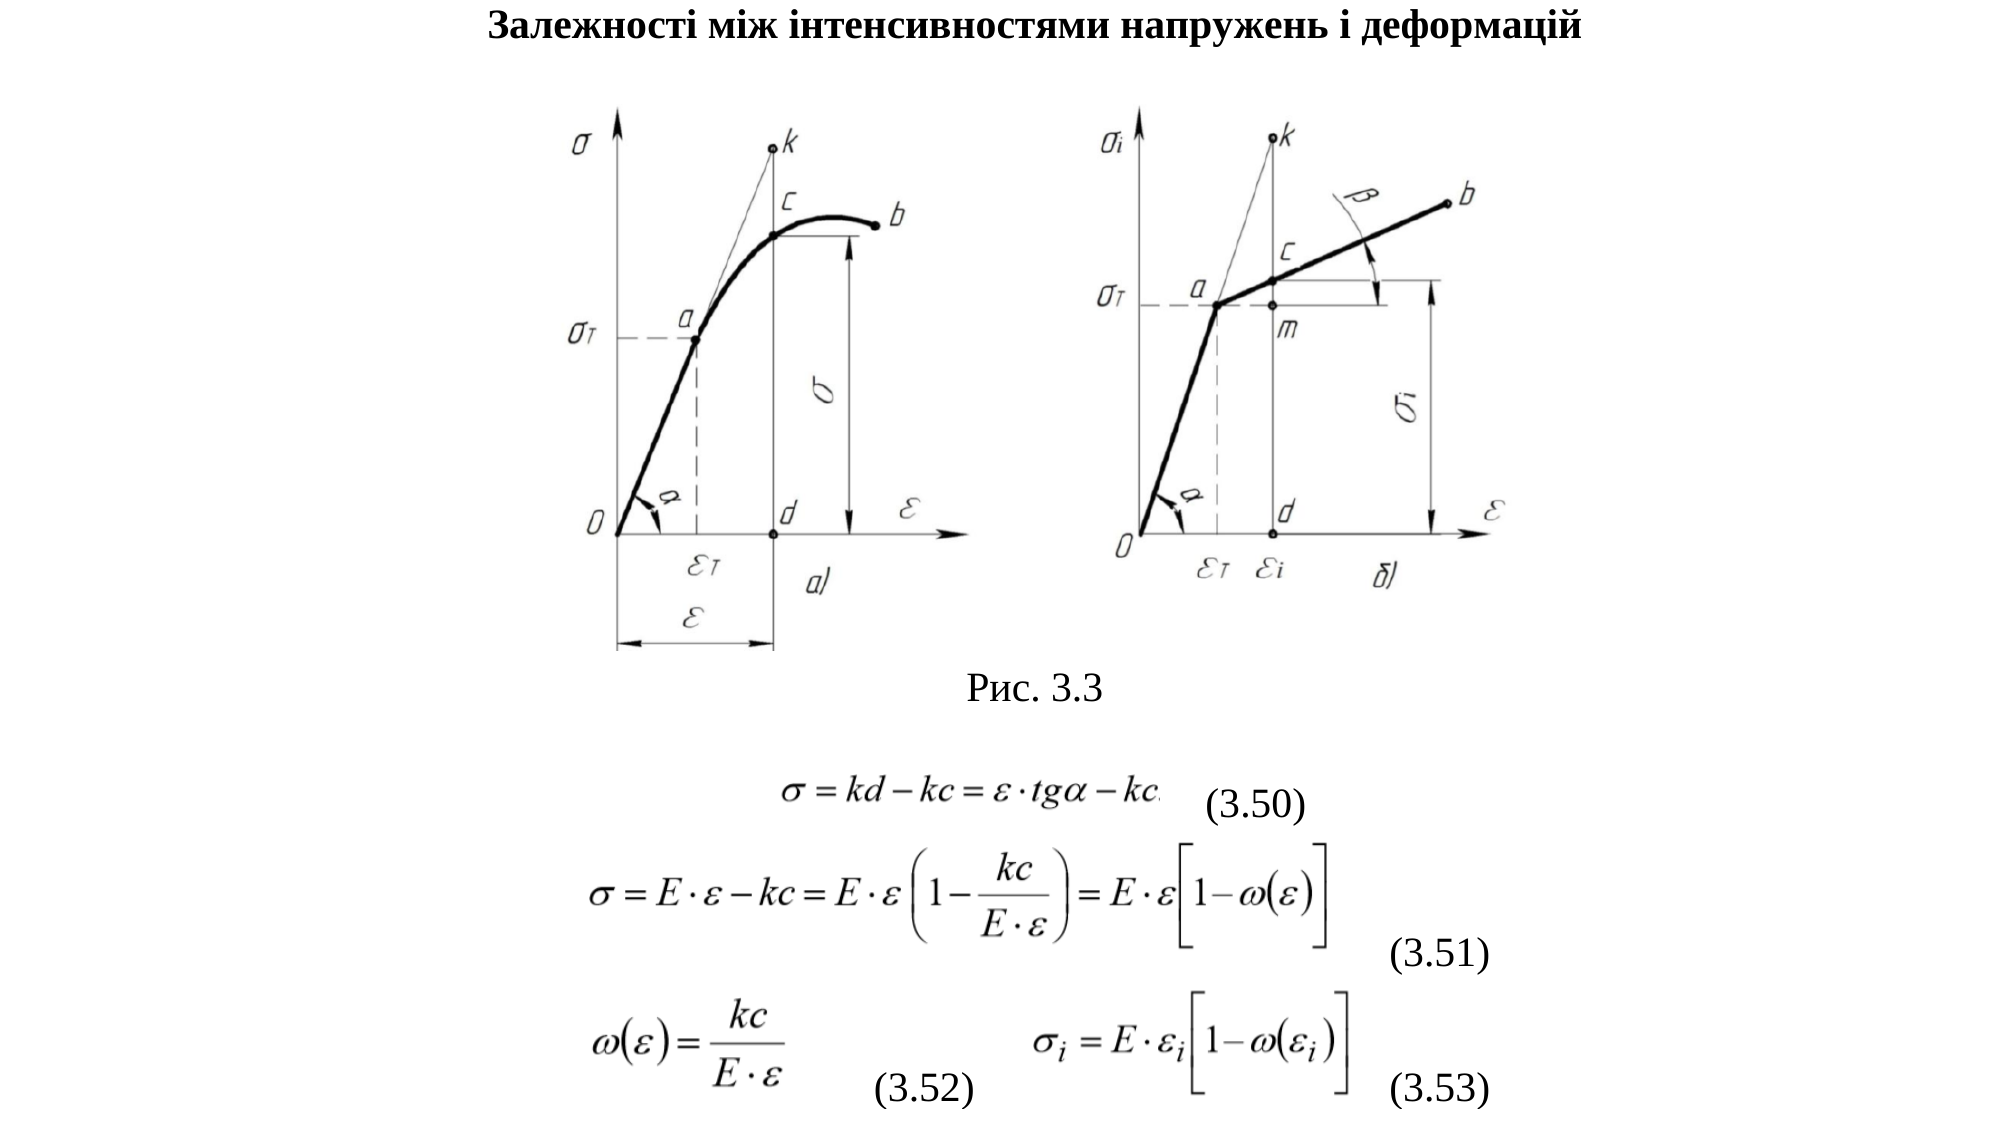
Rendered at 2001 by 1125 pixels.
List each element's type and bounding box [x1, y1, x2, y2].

text_box [218, 0, 1849, 1109]
